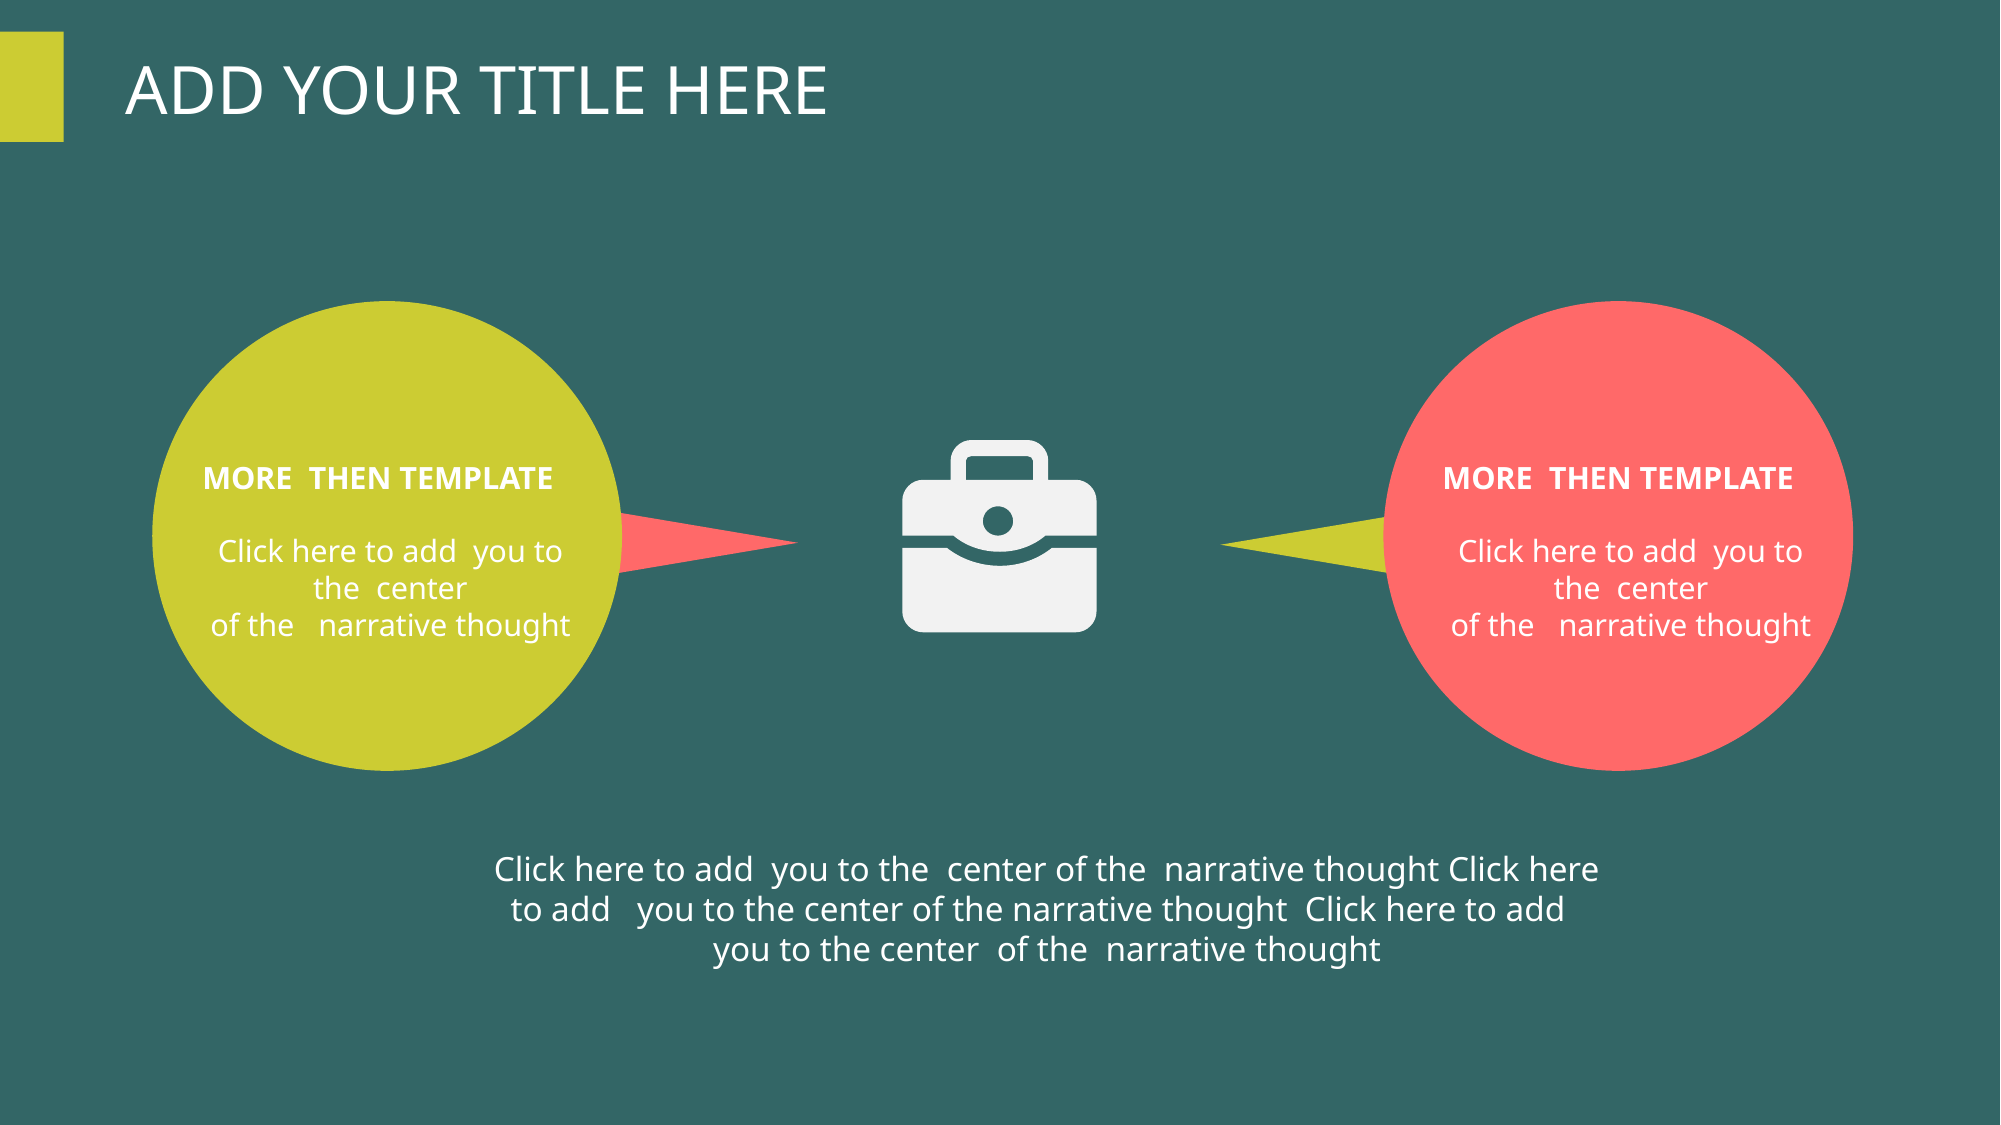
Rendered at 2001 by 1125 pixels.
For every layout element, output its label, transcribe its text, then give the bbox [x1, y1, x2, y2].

text_box [0, 31, 65, 143]
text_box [902, 439, 1097, 633]
text_box ADD YOUR TITLE HERE [80, 40, 846, 136]
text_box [1220, 301, 1854, 771]
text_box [152, 301, 798, 771]
text_box Click here to add you to the center of the narrative thought Click here to add you to the center of the narrative thought Click here to add you to the center of the narrative thought [478, 840, 1617, 976]
